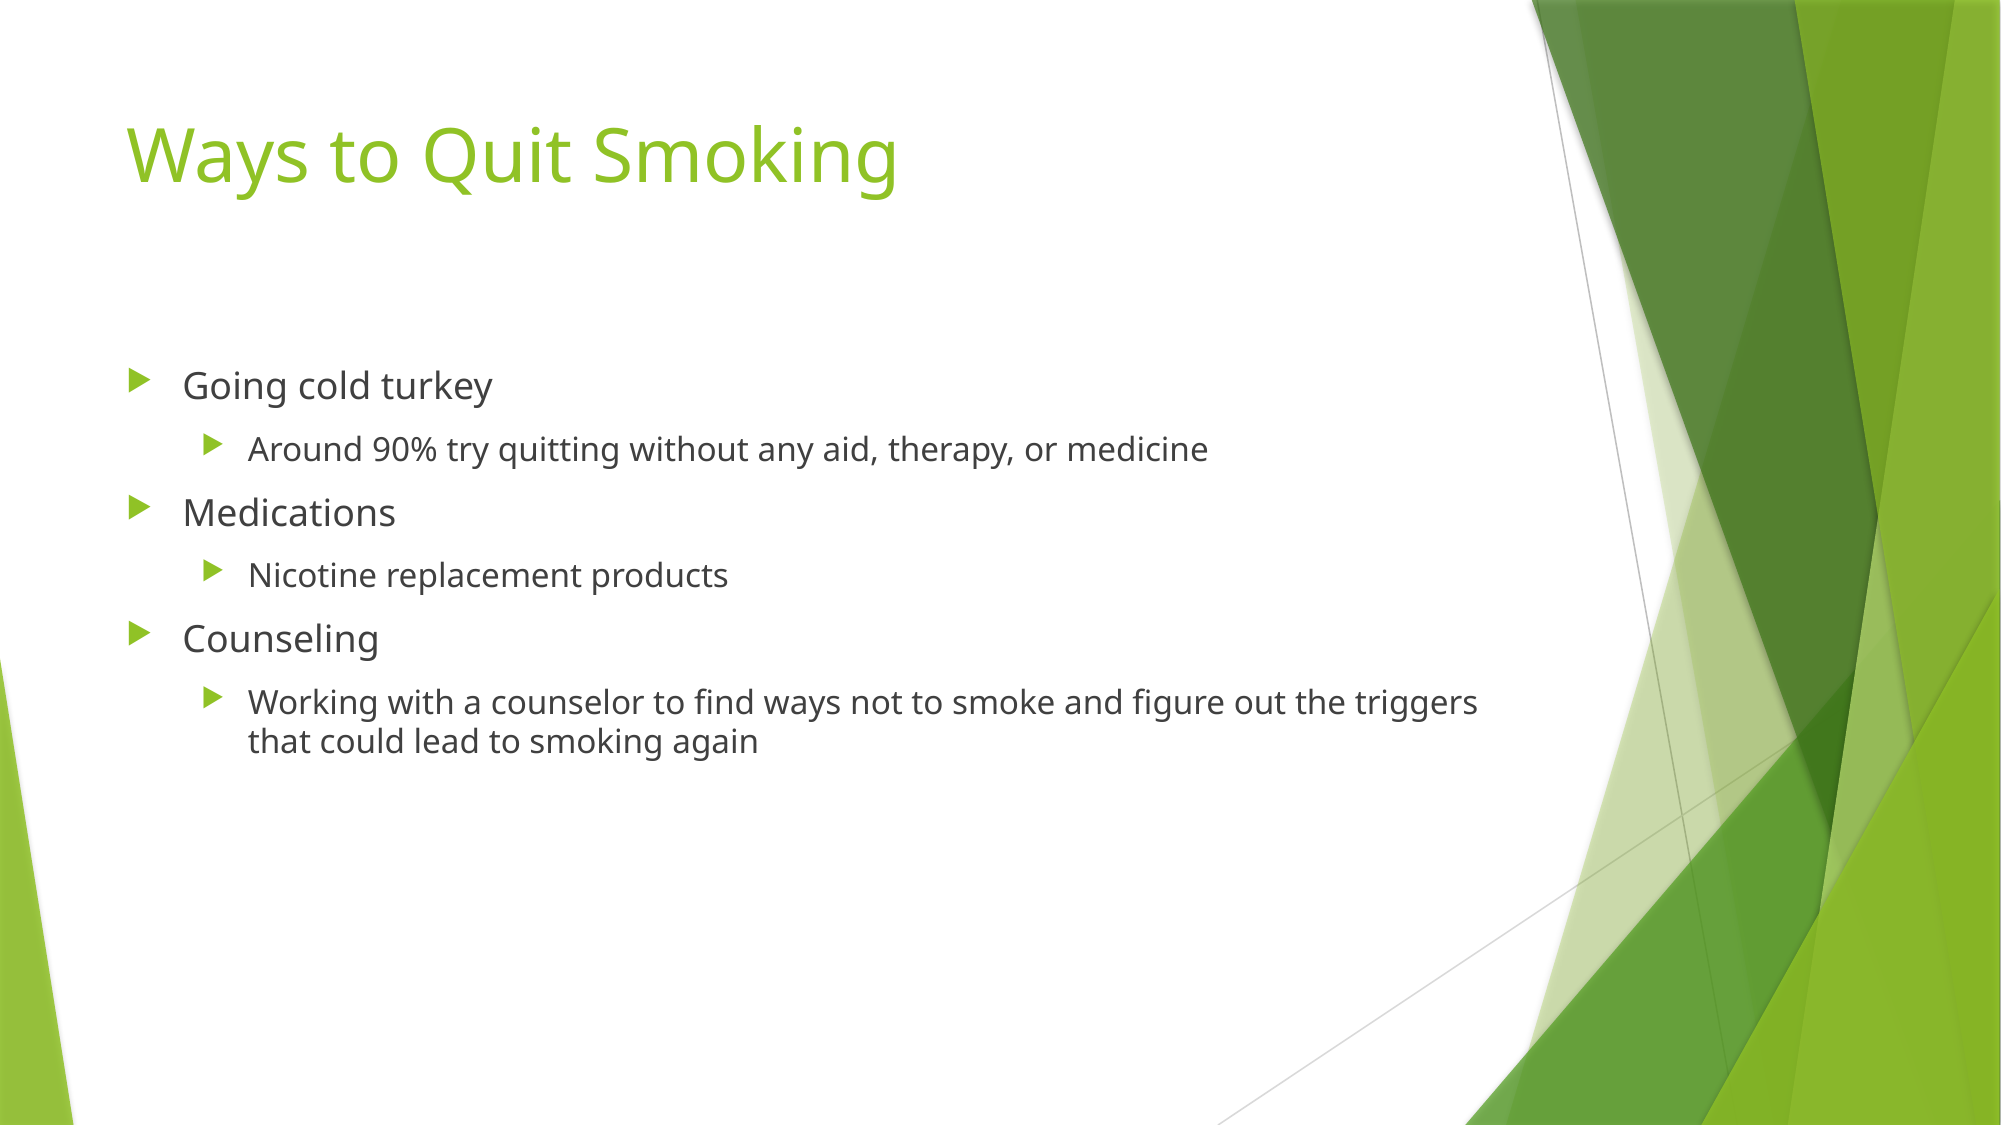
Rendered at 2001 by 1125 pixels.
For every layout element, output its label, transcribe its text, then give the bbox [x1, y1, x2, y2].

list Going cold turkey Around 90% try quitting without any aid, therapy, or medicine Medications Nicotine replacement products Counseling Working with a counselor to find ways not to smoke and figure out the triggers that could lead to smoking again [111, 354, 1522, 992]
title Ways to Quit Smoking [111, 99, 1522, 317]
